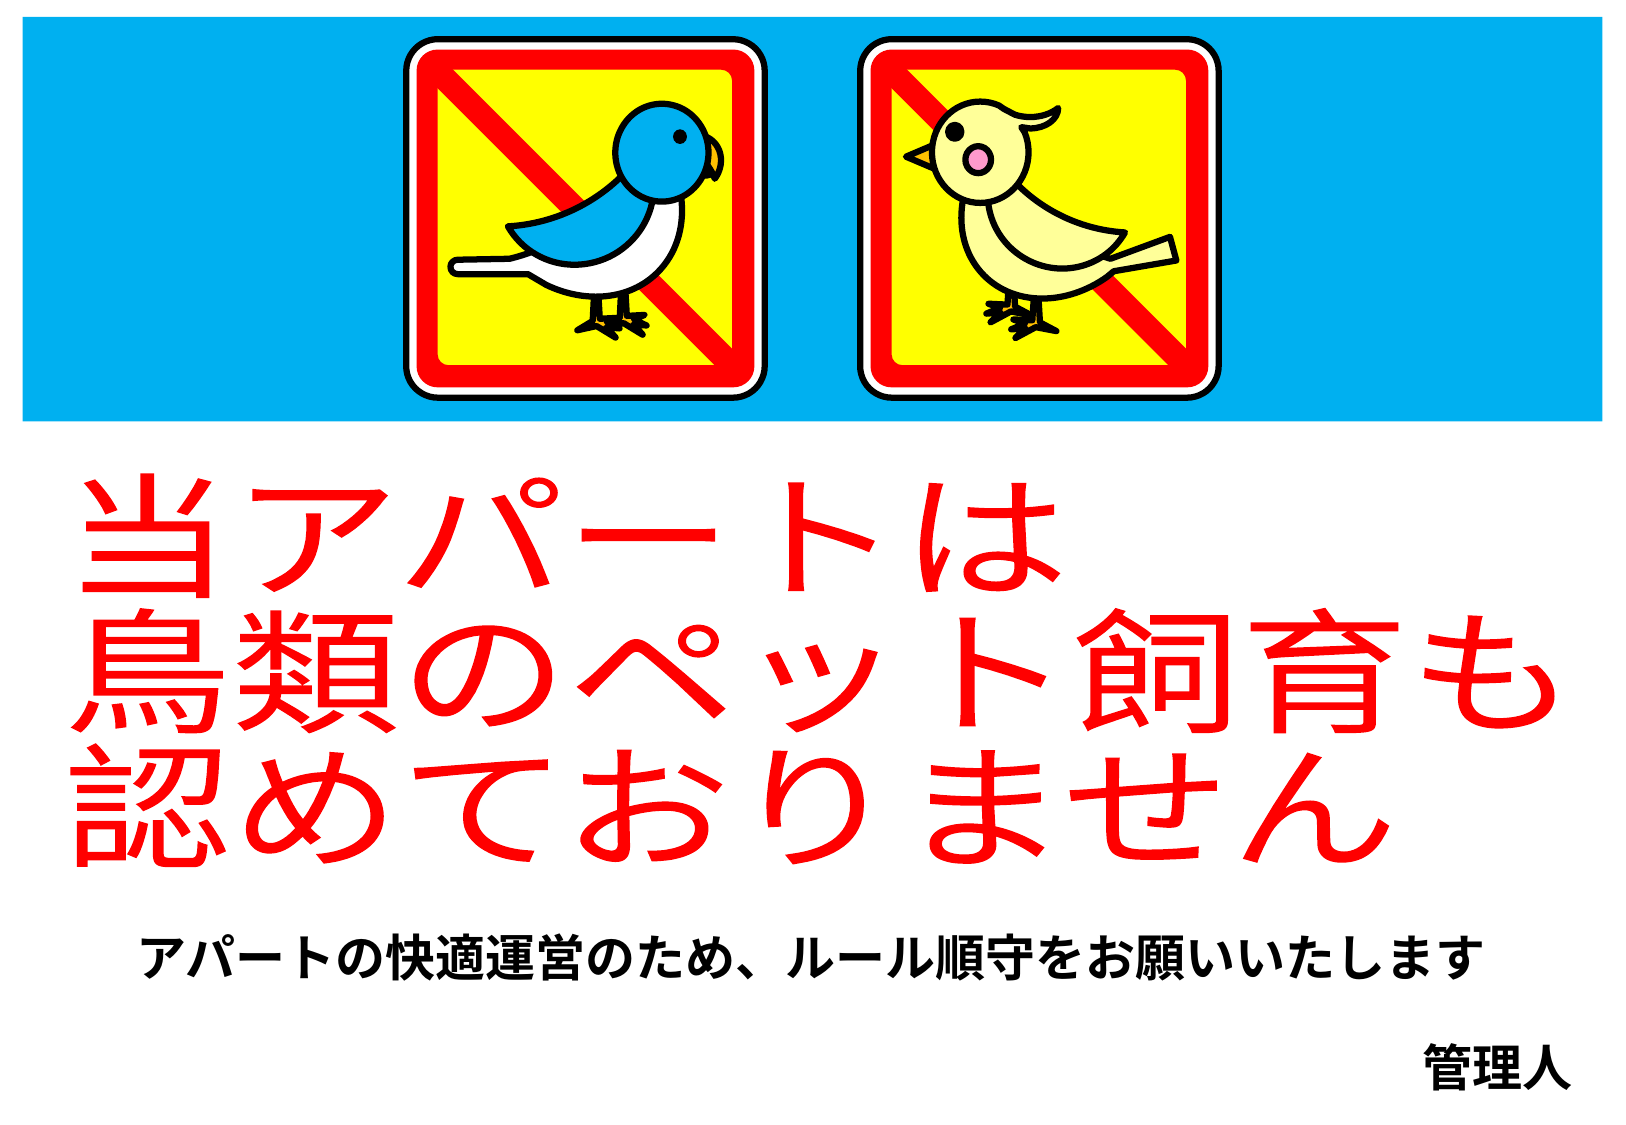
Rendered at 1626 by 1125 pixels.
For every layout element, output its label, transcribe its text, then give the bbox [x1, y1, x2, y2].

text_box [406, 38, 1219, 398]
text_box [21, 15, 1604, 424]
text_box アパートの快適運営のため、ルール順守をお願いいたします [48, 919, 1573, 994]
text_box 管理人 [22, 1028, 1588, 1104]
